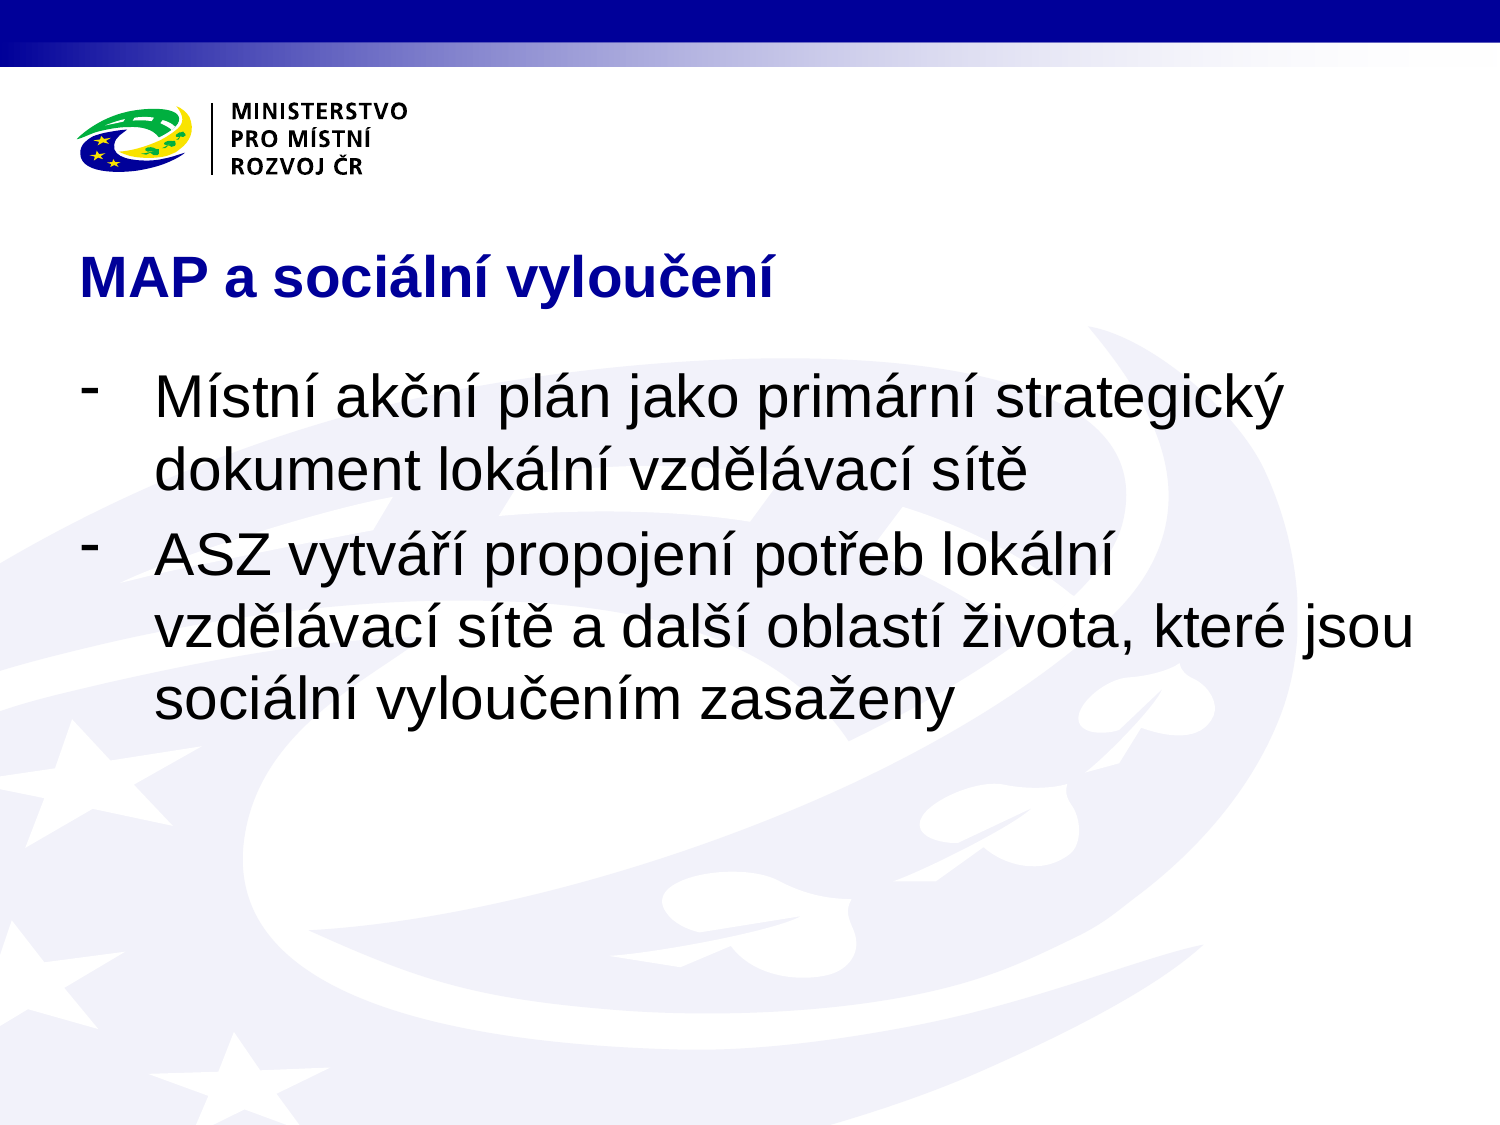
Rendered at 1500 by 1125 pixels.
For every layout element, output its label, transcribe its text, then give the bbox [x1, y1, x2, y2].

title MAP a sociální vyloučení [64, 231, 1436, 327]
list Místní akční plán jako primární strategický dokument lokální vzdělávací sítě ASZ vytváří propojení potřeb lokální vzdělávací sítě a další oblastí života, které jsou sociální vyloučením zasaženy [64, 350, 1436, 1059]
